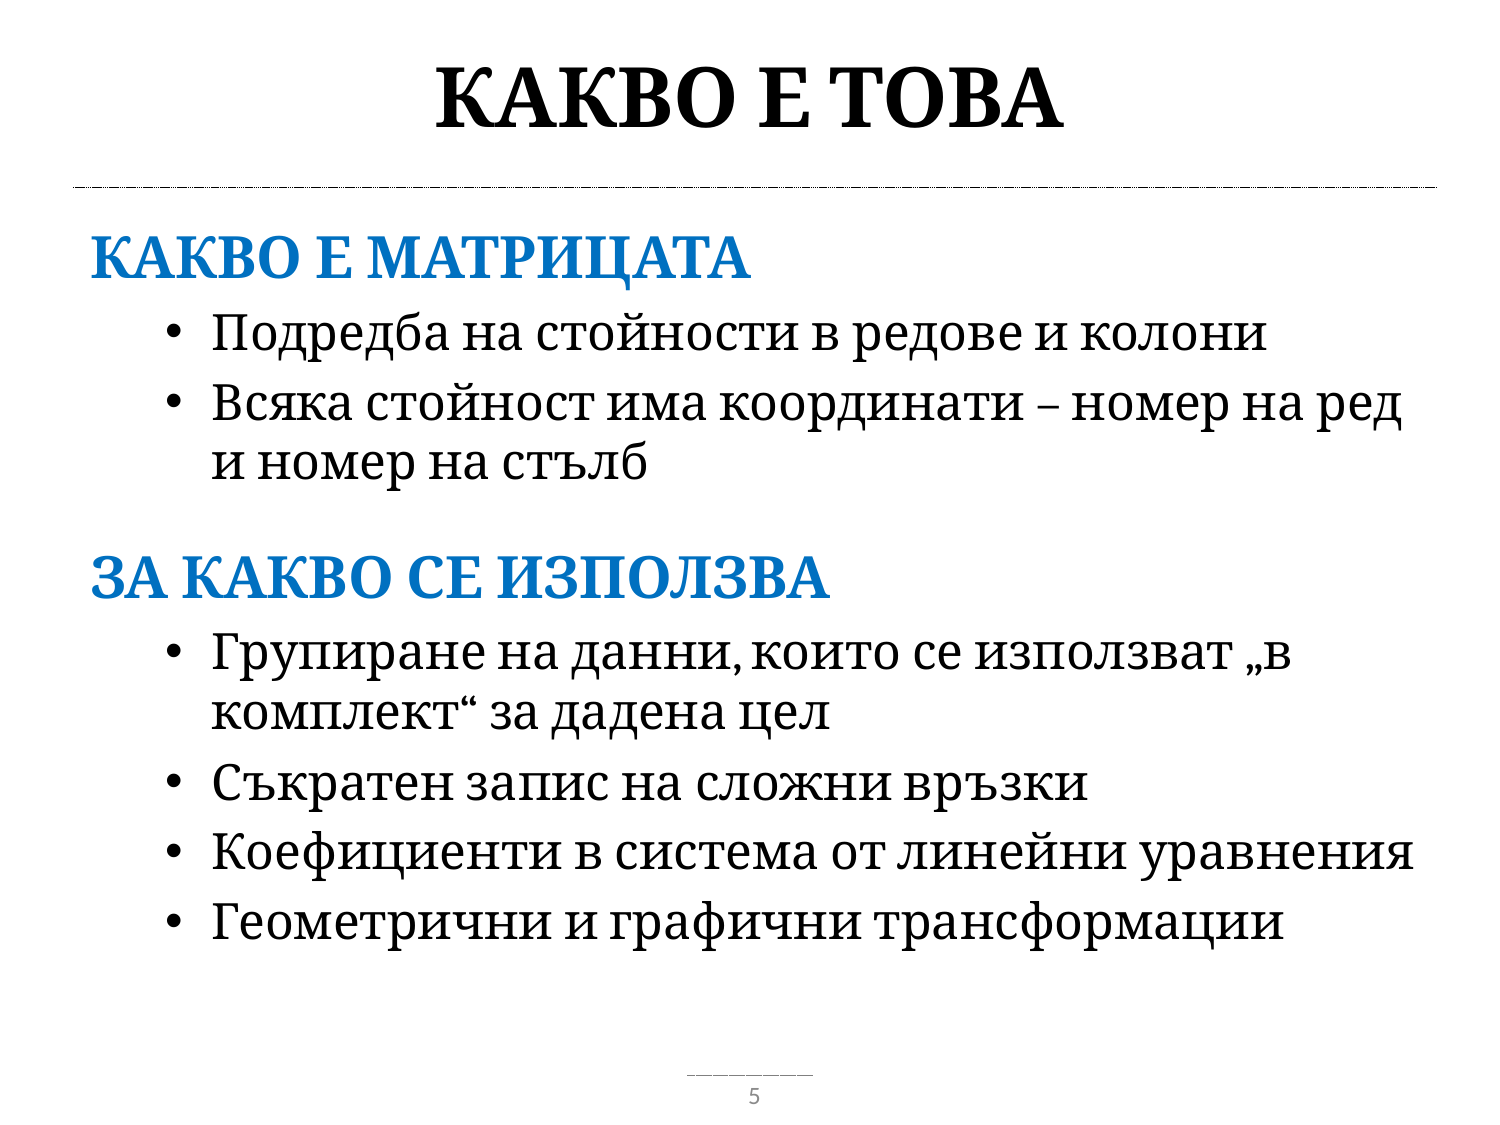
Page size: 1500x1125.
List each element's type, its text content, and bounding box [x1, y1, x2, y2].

title Какво е това [0, 0, 1500, 188]
slide_number 5 [579, 1065, 930, 1125]
list Какво е матрицата Подредба на стойности в редове и колони Всяка стойност има координати – номер на ред и номер на стълб За какво се използва Групиране на данни, които се използват „в комплект“ за дадена цел Съкратен запис на сложни връзки Коефициенти в система от линейни уравнения Геометрични и графични трансформации [75, 212, 1450, 1063]
